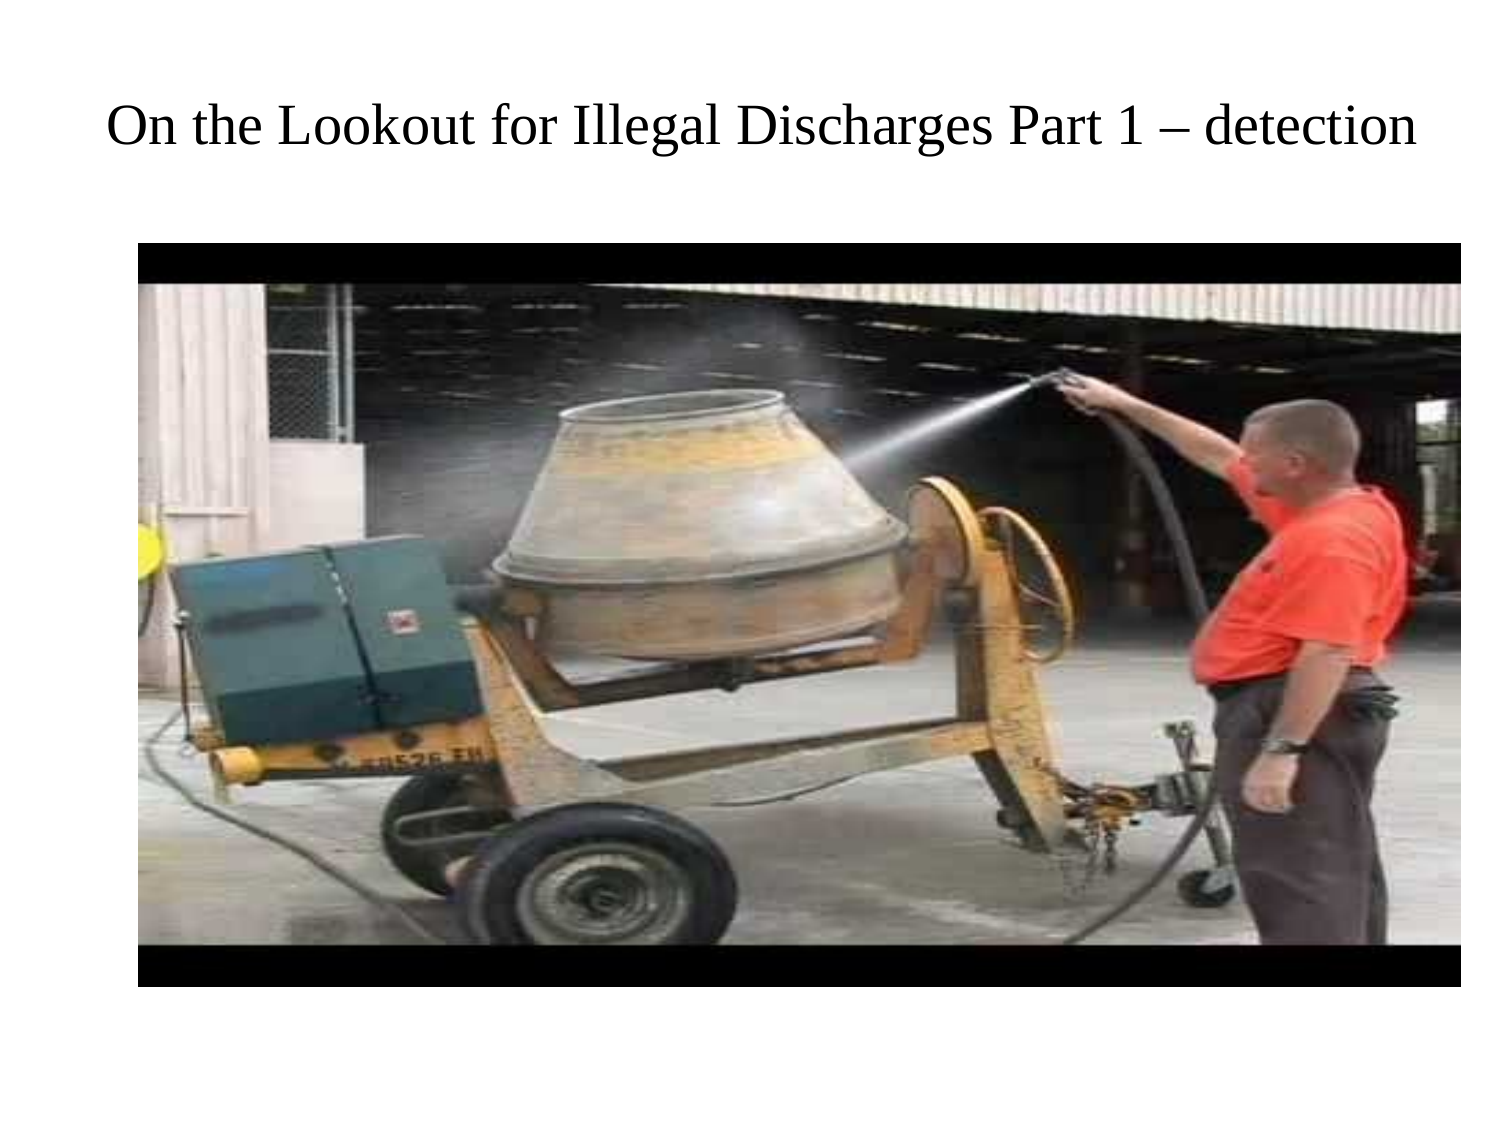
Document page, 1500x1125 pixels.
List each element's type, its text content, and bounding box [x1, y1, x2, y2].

title On the Lookout for Illegal Discharges Part 1 – detection [87, 62, 1438, 180]
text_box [137, 242, 1462, 988]
